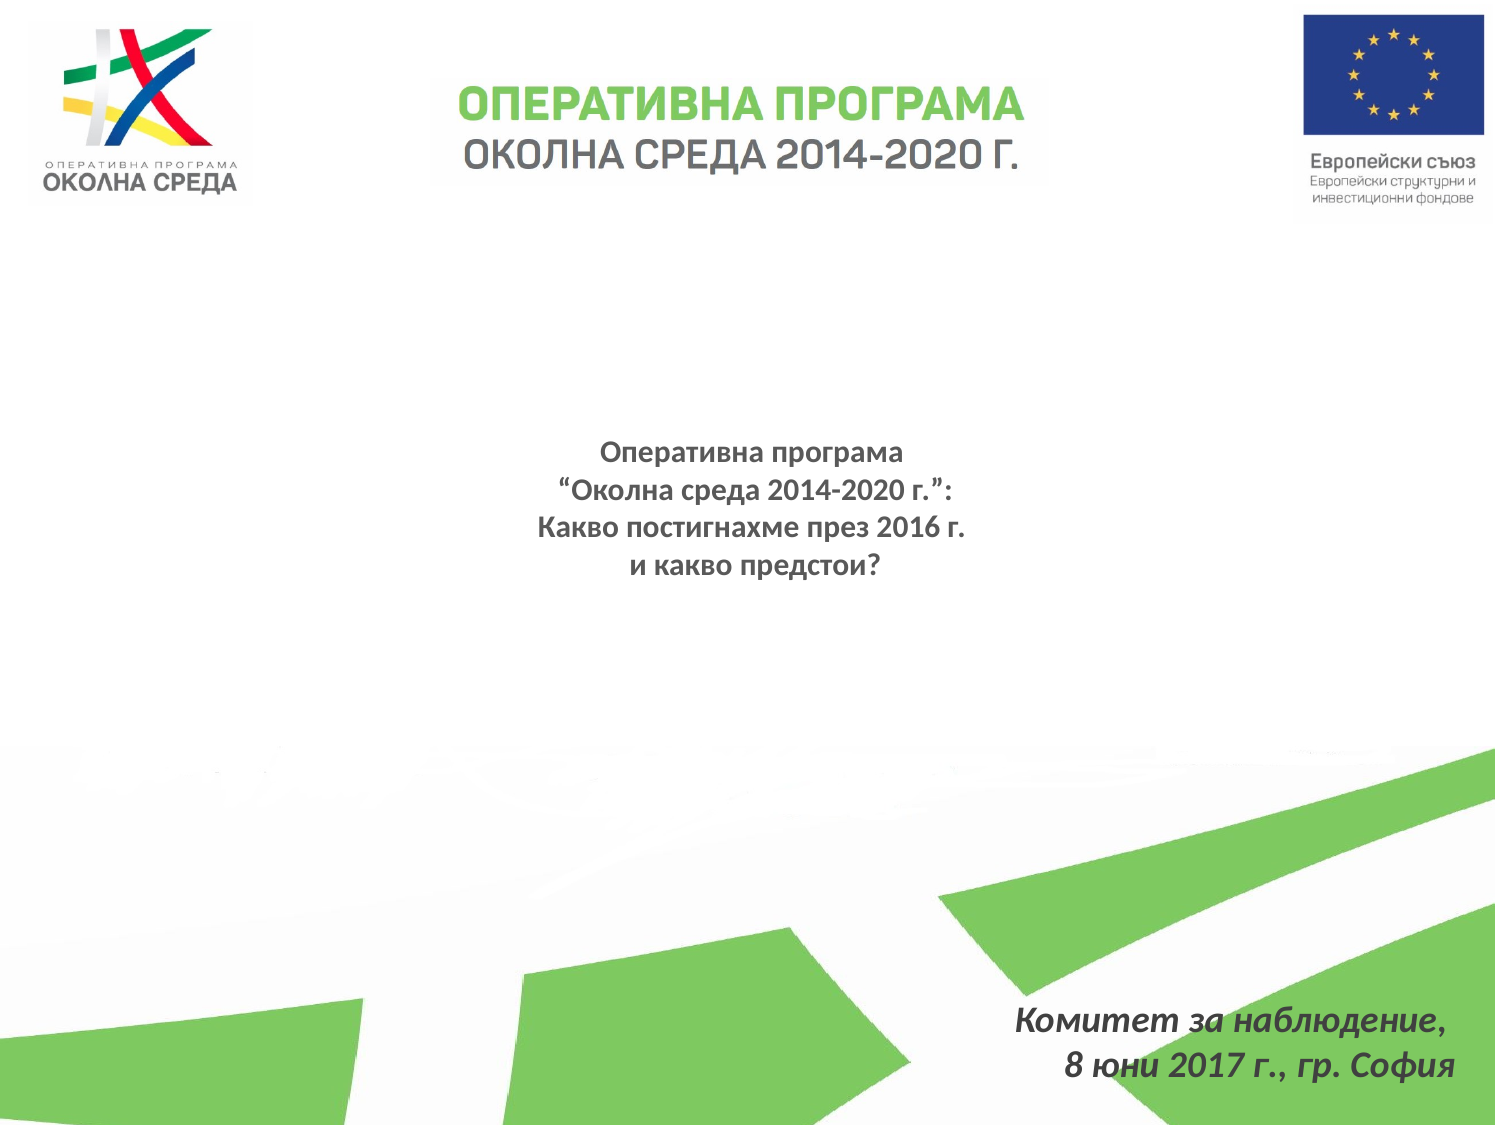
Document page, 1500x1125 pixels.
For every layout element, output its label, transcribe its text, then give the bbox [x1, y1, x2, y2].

picture [1293, 3, 1493, 224]
picture [429, 77, 1049, 186]
picture [0, 746, 1496, 1125]
title Оперативна програма “Околна среда 2014-2020 г.”: Какво постигнахме през 2016 г. и какво предстои? [117, 267, 1393, 716]
picture [28, 21, 254, 206]
